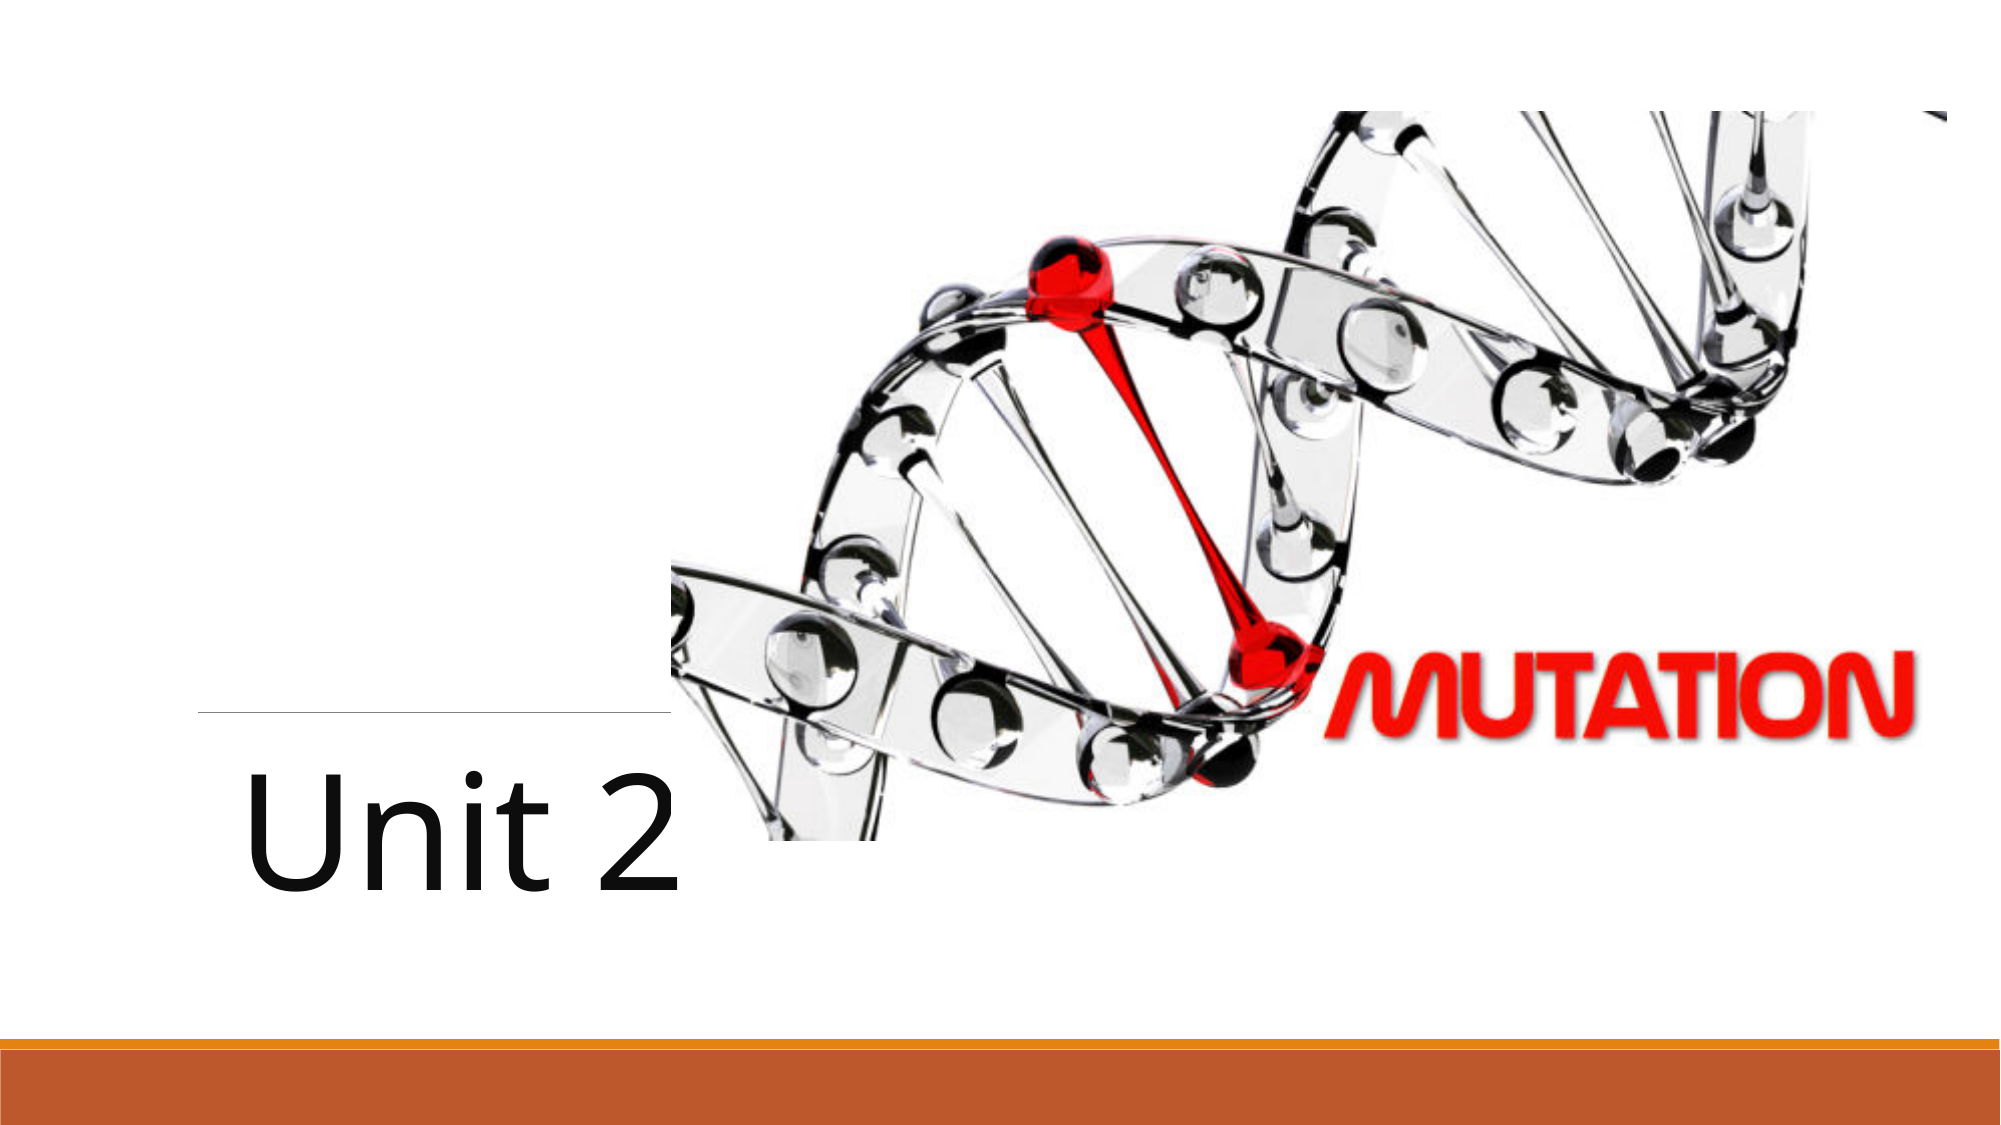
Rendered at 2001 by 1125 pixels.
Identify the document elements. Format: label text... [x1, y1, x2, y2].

title Unit 2 [222, 750, 1180, 931]
picture [671, 110, 1948, 842]
